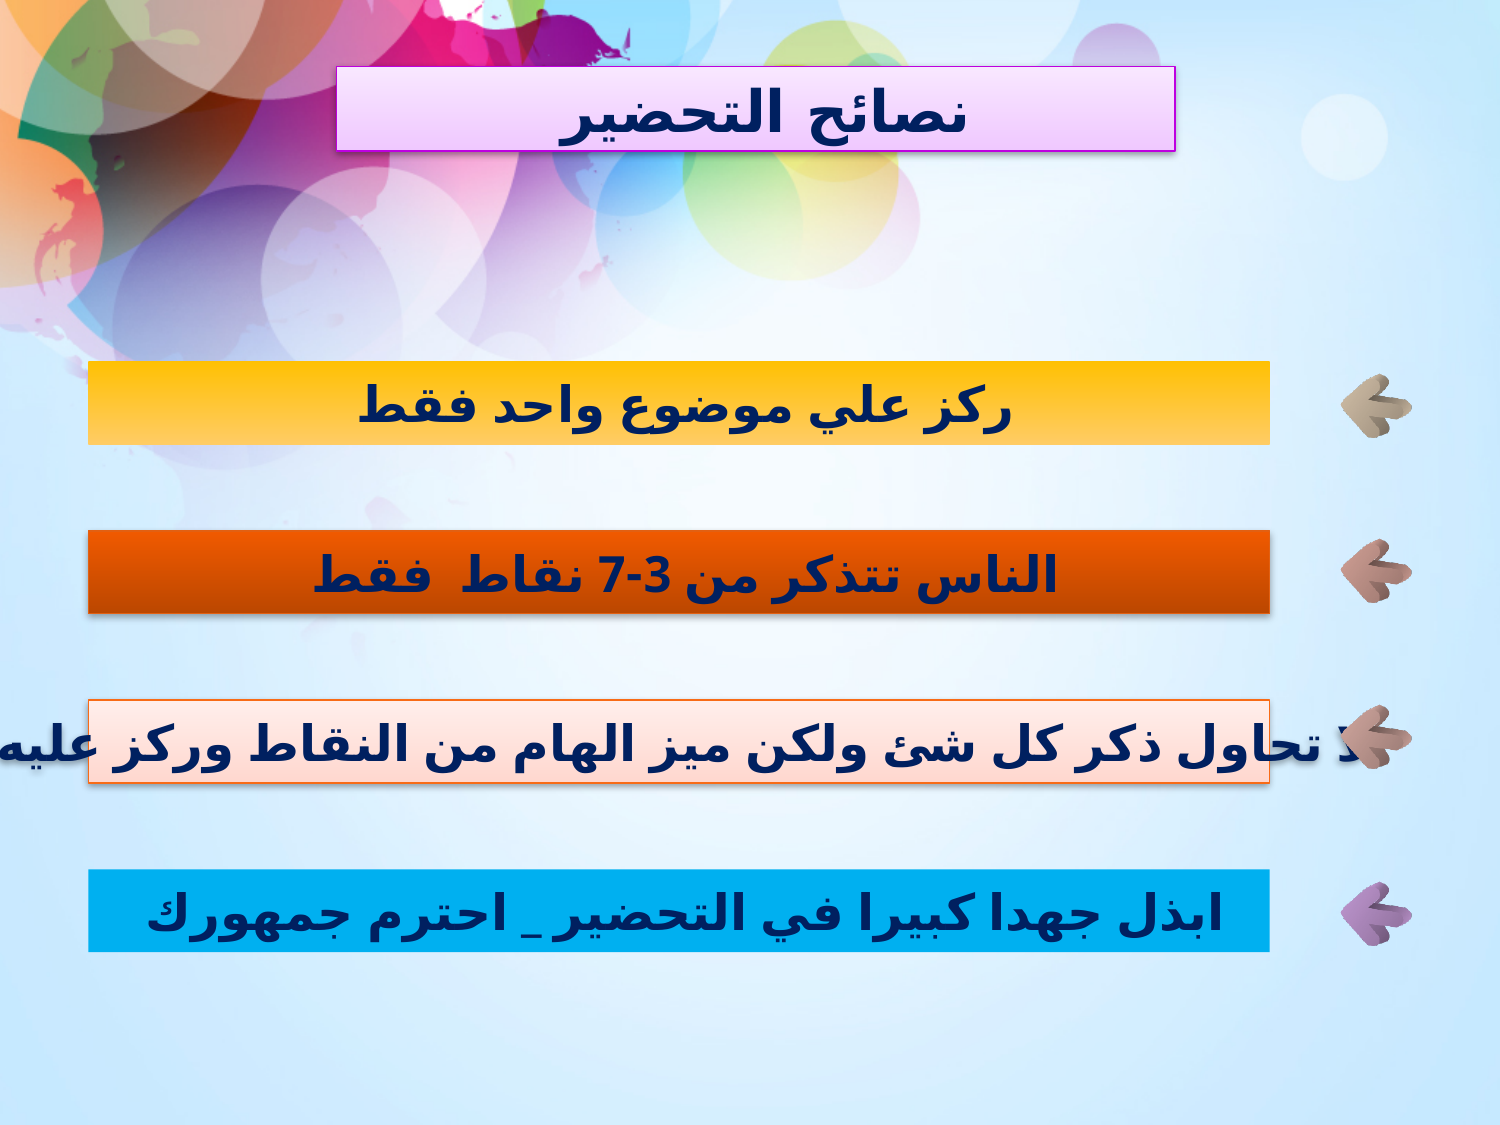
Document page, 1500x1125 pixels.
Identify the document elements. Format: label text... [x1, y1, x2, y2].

text_box ابذل جهدا كبيرا في التحضير _ احترم جمهورك [88, 869, 1270, 953]
text_box الناس تتذكر من 3-7 نقاط فقط [88, 530, 1270, 614]
text_box لا تحاول ذكر كل شئ ولكن ميز الهام من النقاط وركز عليه [88, 699, 1270, 784]
text_box ركز علي موضوع واحد فقط [88, 361, 1270, 445]
text_box نصائح التحضير [336, 66, 1176, 152]
picture [0, 0, 1500, 1125]
